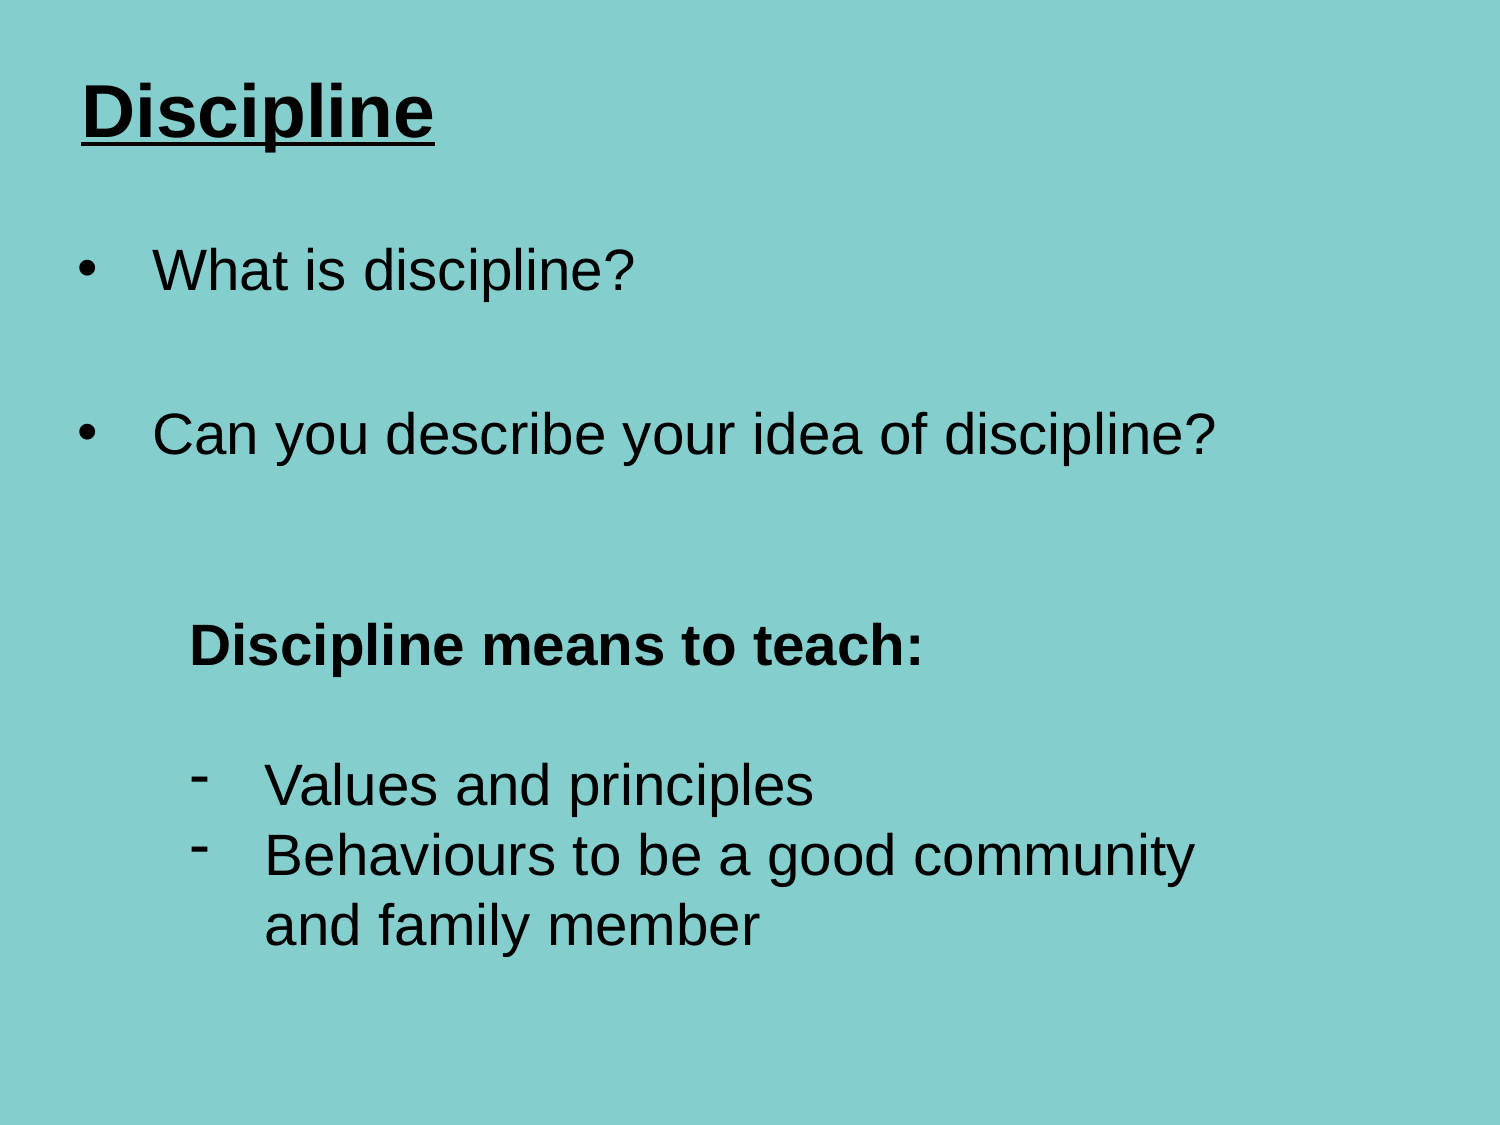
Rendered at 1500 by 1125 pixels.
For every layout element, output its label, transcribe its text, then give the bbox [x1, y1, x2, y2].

title Discipline [81, 62, 1444, 200]
list What is discipline? Can you describe your idea of discipline? [62, 224, 1263, 575]
text_box Discipline means to teach: Values and principles Behaviours to be a good community and family member [174, 600, 1325, 1025]
